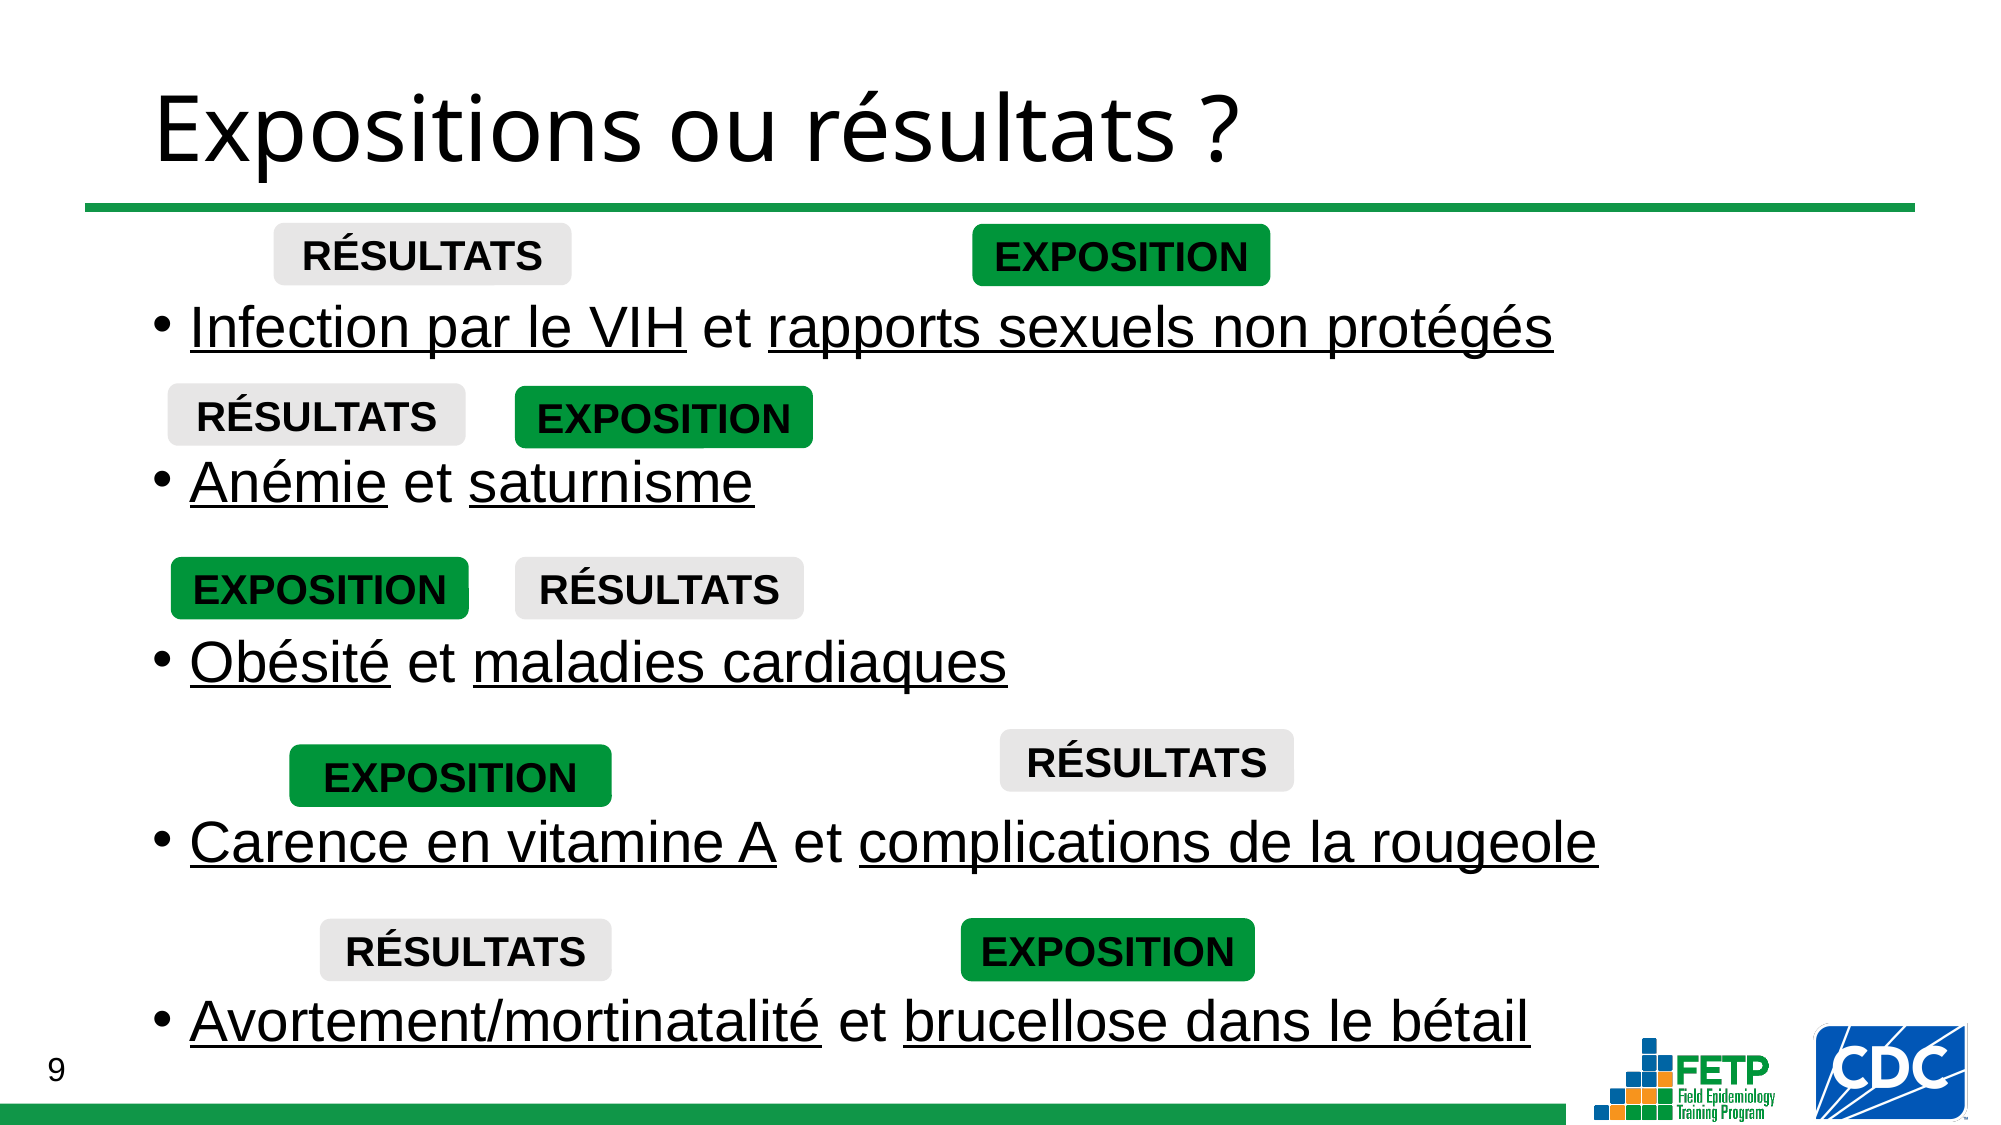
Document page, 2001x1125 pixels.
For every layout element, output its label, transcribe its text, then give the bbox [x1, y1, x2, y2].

text_box RÉSULTATS [319, 918, 612, 982]
list Infection par le VIH et rapports sexuels non protégés Anémie et saturnisme Obésité et maladies cardiaques Carence en vitamine A et complications de la rougeole Avortement/mortinatalité et brucellose dans le bétail [137, 281, 1863, 1043]
text_box EXPOSITION [170, 556, 469, 620]
text_box EXPOSITION [960, 918, 1255, 982]
text_box EXPOSITION [289, 744, 612, 807]
text_box EXPOSITION [972, 223, 1271, 287]
text_box RÉSULTATS [999, 729, 1295, 792]
picture [1594, 1043, 1775, 1122]
picture [1813, 1023, 1968, 1122]
text_box RÉSULTATS [273, 222, 572, 286]
text_box EXPOSITION [514, 385, 813, 449]
text_box Expositions ou résultats ? [137, 75, 1863, 207]
text_box RÉSULTATS [515, 556, 804, 620]
text_box RÉSULTATS [167, 383, 466, 446]
